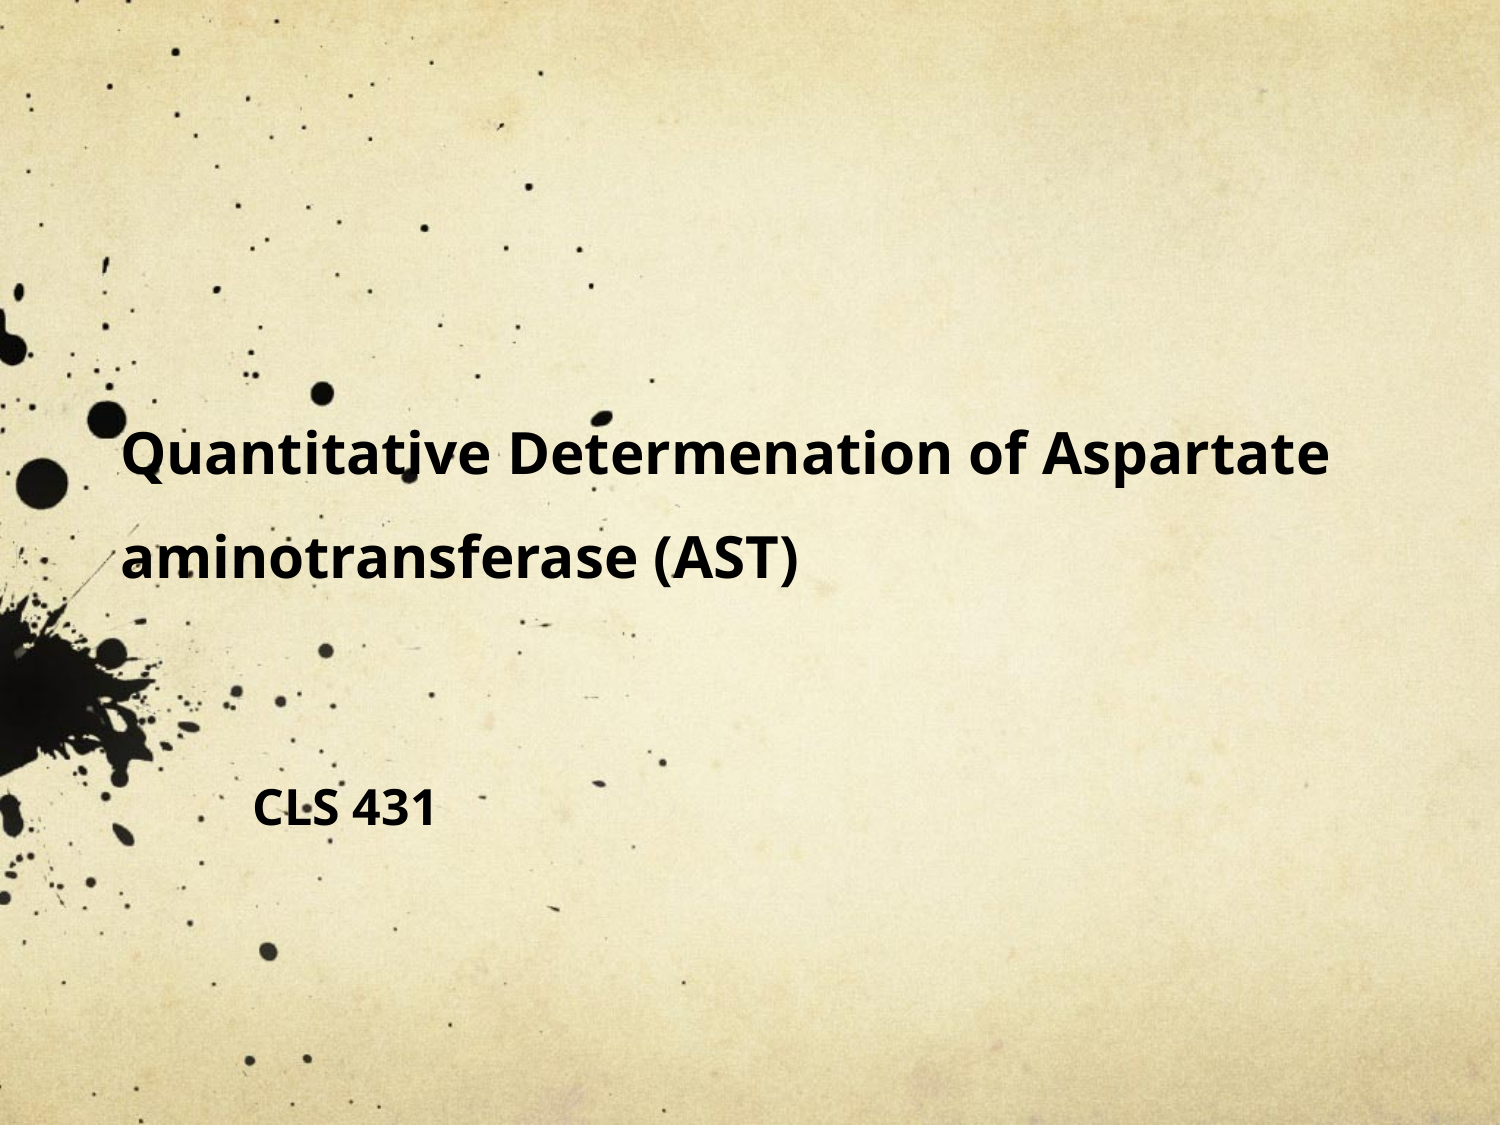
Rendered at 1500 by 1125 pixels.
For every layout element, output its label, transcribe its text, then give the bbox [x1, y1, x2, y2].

picture [0, 0, 1500, 1125]
title Quantitative Determenation of Aspartate aminotransferase (AST) [112, 149, 1388, 591]
subtitle CLS 431 [237, 780, 1288, 1069]
